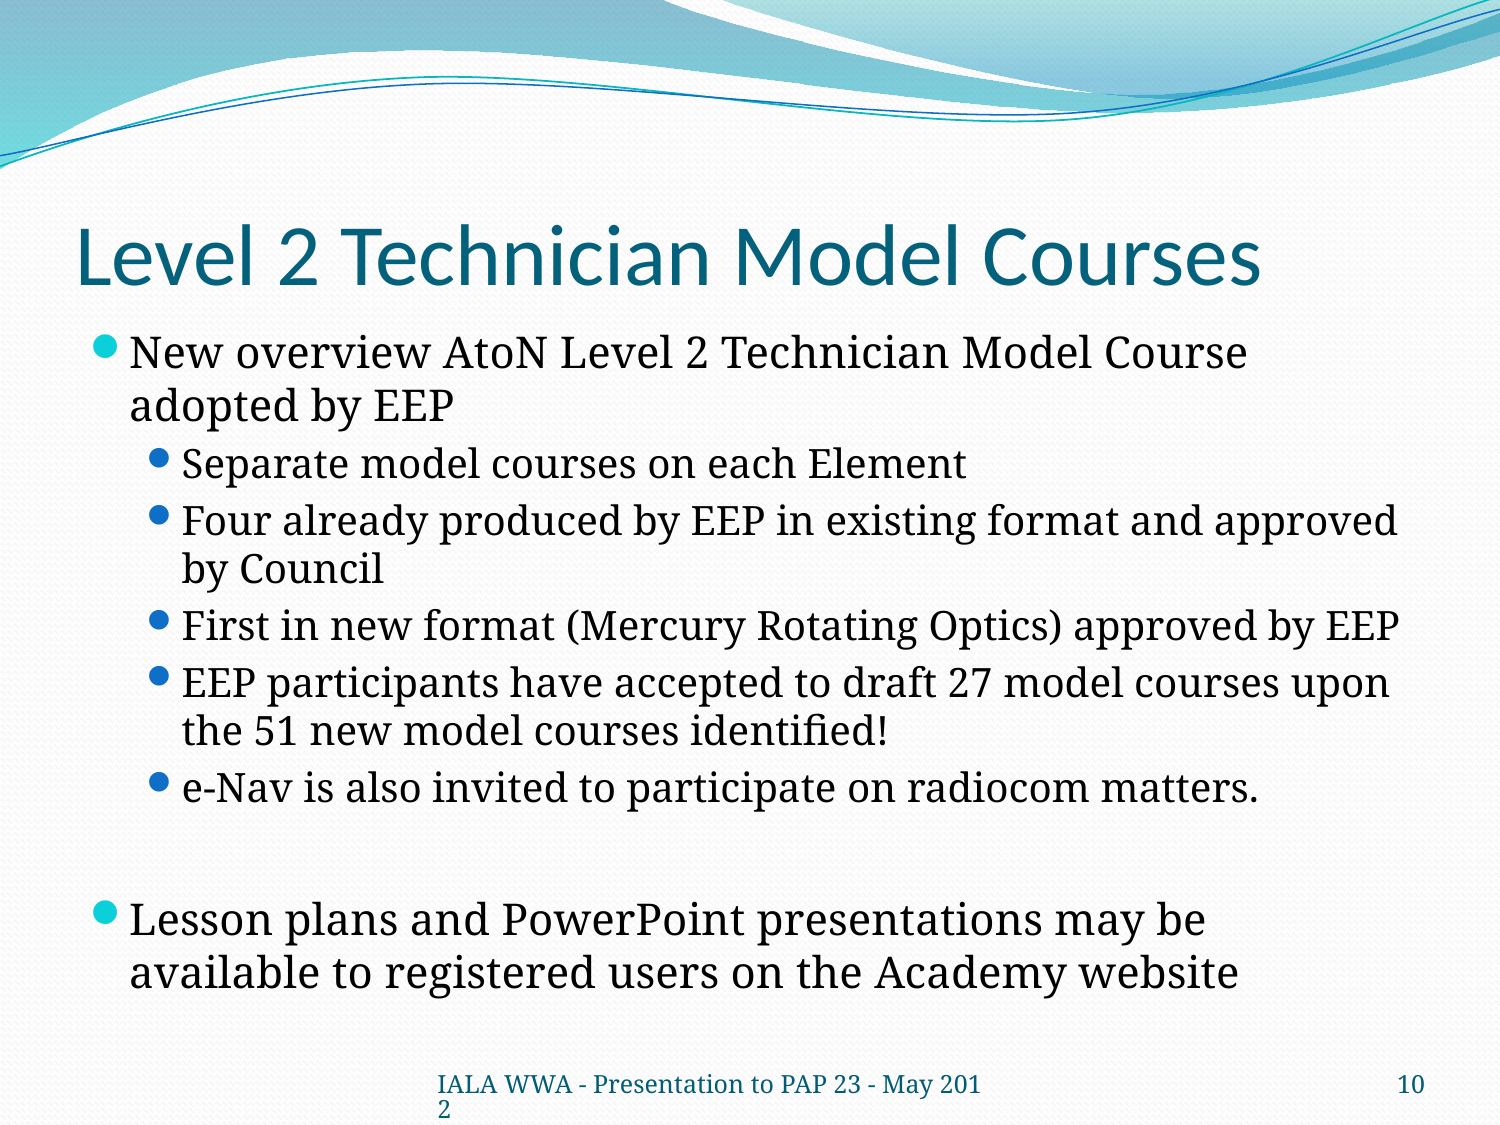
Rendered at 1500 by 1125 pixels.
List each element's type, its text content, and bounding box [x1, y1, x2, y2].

title Level 2 Technician Model Courses [75, 115, 1425, 303]
list New overview AtoN Level 2 Technician Model Course adopted by EEP Separate model courses on each Element Four already produced by EEP in existing format and approved by Council First in new format (Mercury Rotating Optics) approved by EEP EEP participants have accepted to draft 27 model courses upon the 51 new model courses identified! e-Nav is also invited to participate on radiocom matters. Lesson plans and PowerPoint presentations may be available to registered users on the Academy website [75, 317, 1425, 1038]
footer IALA WWA - Presentation to PAP 23 - May 2012 [437, 1042, 988, 1103]
slide_number 10 [1299, 1042, 1425, 1103]
